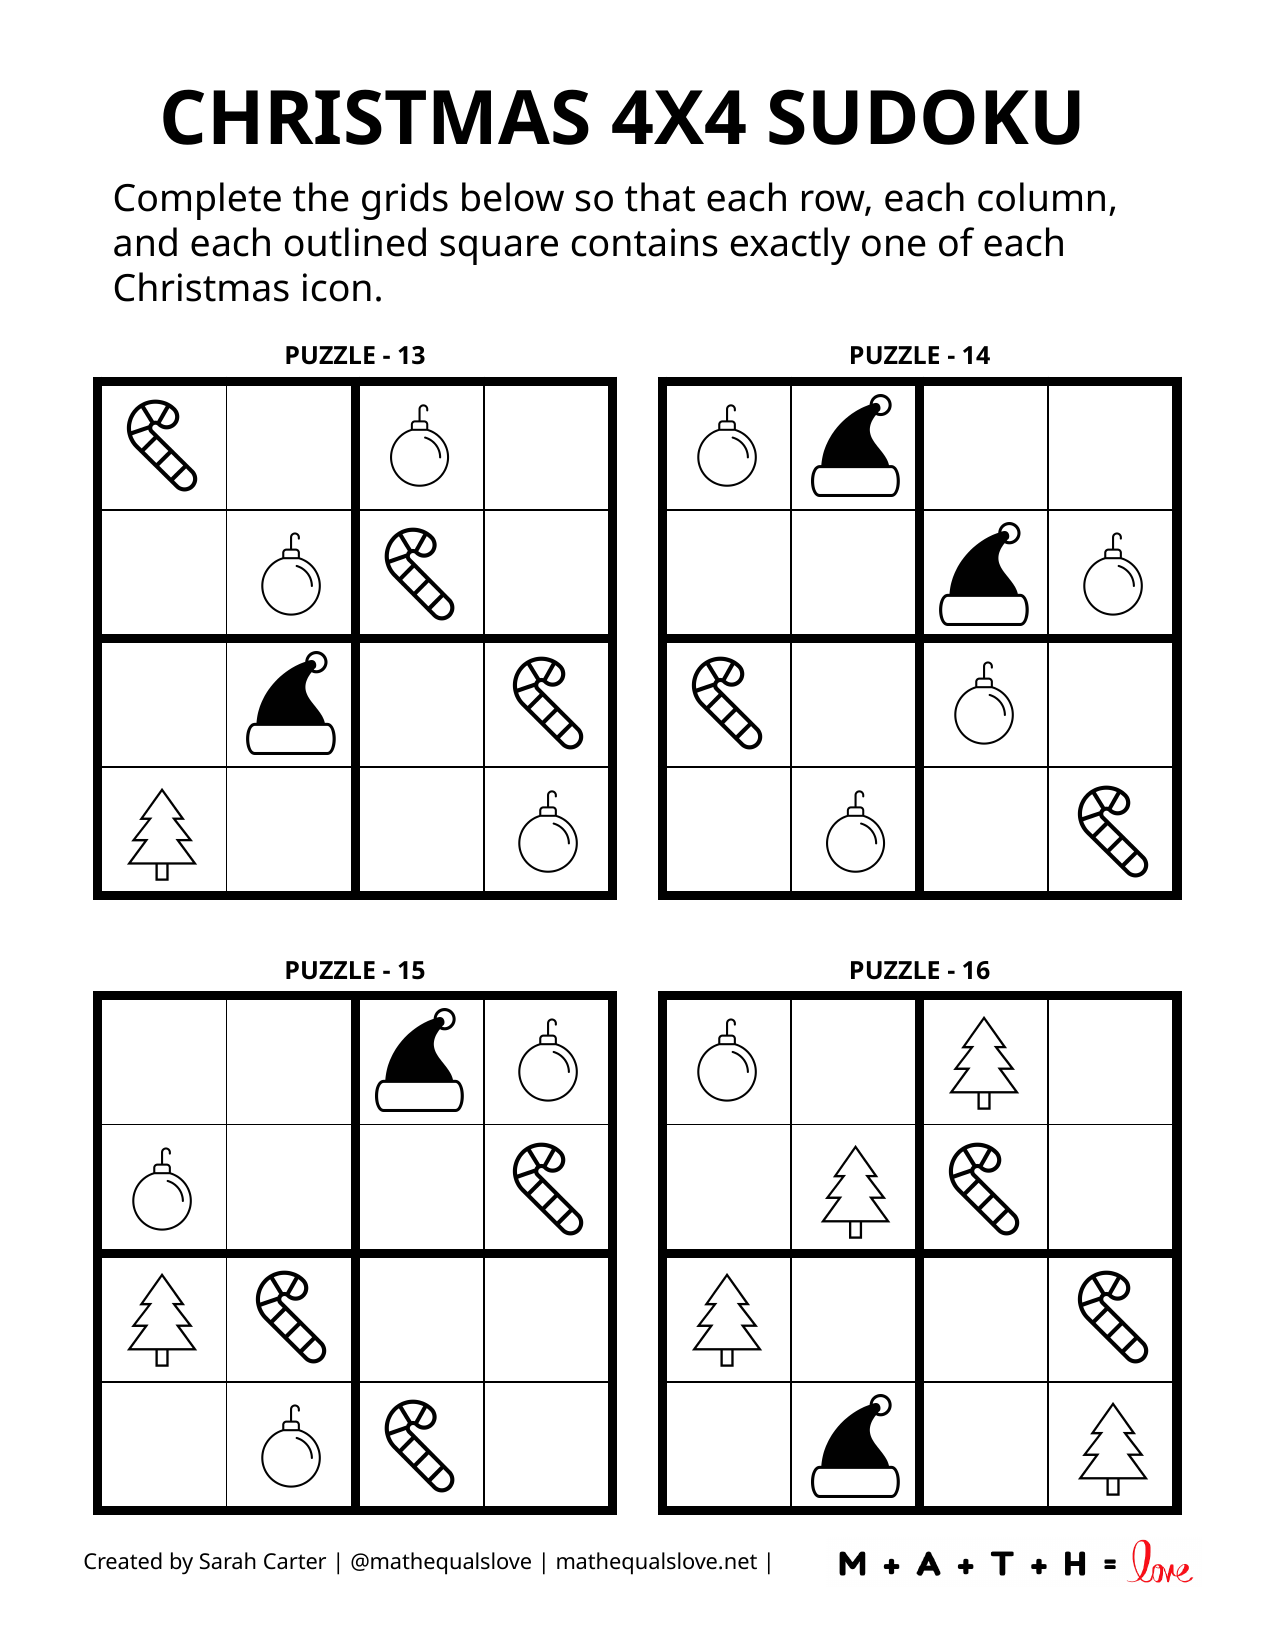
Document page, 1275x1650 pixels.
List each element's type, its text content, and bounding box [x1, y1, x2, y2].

picture [803, 779, 908, 884]
picture [932, 1136, 1037, 1241]
table_cell [792, 643, 915, 766]
picture [110, 393, 215, 498]
picture [674, 1008, 779, 1113]
table_header [924, 1000, 1047, 1124]
picture [110, 1265, 215, 1370]
table_cell [360, 1383, 483, 1506]
table_header [792, 1000, 915, 1124]
table_cell [1049, 1383, 1172, 1506]
picture [803, 1136, 908, 1241]
table_cell [1049, 511, 1172, 634]
table_cell [1049, 768, 1172, 891]
picture [367, 1008, 472, 1113]
picture [238, 522, 343, 627]
table_cell [360, 1125, 483, 1249]
picture [238, 650, 343, 755]
table_cell [227, 511, 351, 634]
table_cell [485, 511, 608, 634]
table_cell [102, 1125, 226, 1249]
picture [496, 1008, 601, 1113]
table_cell [227, 768, 351, 891]
picture [110, 779, 215, 884]
picture [932, 1008, 1037, 1113]
table_cell [924, 1258, 1047, 1381]
table_header [1049, 1000, 1172, 1124]
text_box CHRISTMAS 4X4 SUDOKU [68, 62, 1178, 168]
picture [496, 779, 601, 884]
picture [826, 1536, 1203, 1588]
picture [367, 1394, 472, 1499]
picture [1060, 779, 1165, 884]
table_cell [360, 768, 483, 891]
picture [674, 650, 779, 755]
text_box PUZZLE - 14 [662, 362, 1177, 370]
table_cell [102, 511, 226, 634]
picture [367, 393, 472, 498]
table_cell [485, 768, 608, 891]
picture [238, 1394, 343, 1499]
table_cell [792, 1125, 915, 1249]
table_cell [102, 643, 226, 766]
table_header [485, 1000, 608, 1124]
table_cell [360, 643, 483, 766]
table_header [102, 386, 226, 509]
table_cell [1049, 1125, 1172, 1249]
table_cell [667, 768, 790, 891]
table_header [227, 386, 351, 509]
table_cell [227, 1125, 351, 1249]
table_header [667, 386, 790, 509]
picture [1060, 1265, 1165, 1370]
table_cell [667, 1258, 790, 1381]
picture [674, 1265, 779, 1370]
table_cell [360, 1258, 483, 1381]
picture [674, 393, 779, 498]
picture [803, 393, 908, 498]
table_header [360, 386, 483, 509]
table_cell [924, 768, 1047, 891]
table_cell [485, 643, 608, 766]
table_cell [792, 1258, 915, 1381]
table_header [227, 1000, 351, 1124]
table_cell [485, 1125, 608, 1249]
table_cell [667, 1125, 790, 1249]
text_box PUZZLE - 13 [97, 362, 613, 370]
table_cell [102, 1258, 226, 1381]
text_box PUZZLE - 15 [97, 954, 613, 985]
table_cell [924, 1125, 1047, 1249]
picture [110, 1136, 215, 1241]
table_cell [792, 511, 915, 634]
table_header [485, 386, 608, 509]
table_header [792, 386, 915, 509]
table_cell [227, 1258, 351, 1381]
picture [1060, 522, 1165, 627]
table_cell [102, 768, 226, 891]
picture [803, 1394, 908, 1499]
table_cell [485, 1258, 608, 1381]
text_box Complete the grids below so that each row, each column, and each outlined square contains exactly one of each Christmas icon. [97, 166, 1177, 362]
table_cell [227, 643, 351, 766]
table_cell [924, 643, 1047, 766]
picture [932, 650, 1037, 755]
picture [496, 1136, 601, 1241]
picture [496, 650, 601, 755]
table_cell [667, 643, 790, 766]
table_header [102, 1000, 226, 1124]
picture [1060, 1394, 1165, 1499]
table_cell [924, 511, 1047, 634]
table_cell [1049, 1258, 1172, 1381]
picture [932, 522, 1037, 627]
table_cell [485, 1383, 608, 1506]
picture [238, 1265, 343, 1370]
table_header [667, 1000, 790, 1124]
table_cell [792, 1383, 915, 1506]
picture [367, 522, 472, 627]
table_cell [792, 768, 915, 891]
text_box PUZZLE - 16 [662, 954, 1177, 985]
table_cell [227, 1383, 351, 1506]
table_cell [102, 1383, 226, 1506]
table_header [1049, 386, 1172, 509]
table_header [924, 386, 1047, 509]
table_cell [924, 1383, 1047, 1506]
table_cell [1049, 643, 1172, 766]
table_cell [360, 511, 483, 634]
text_box Created by Sarah Carter | @mathequalslove | mathequalslove.net | [68, 1540, 826, 1582]
table_cell [667, 511, 790, 634]
table_cell [667, 1383, 790, 1506]
table_header [360, 1000, 483, 1124]
